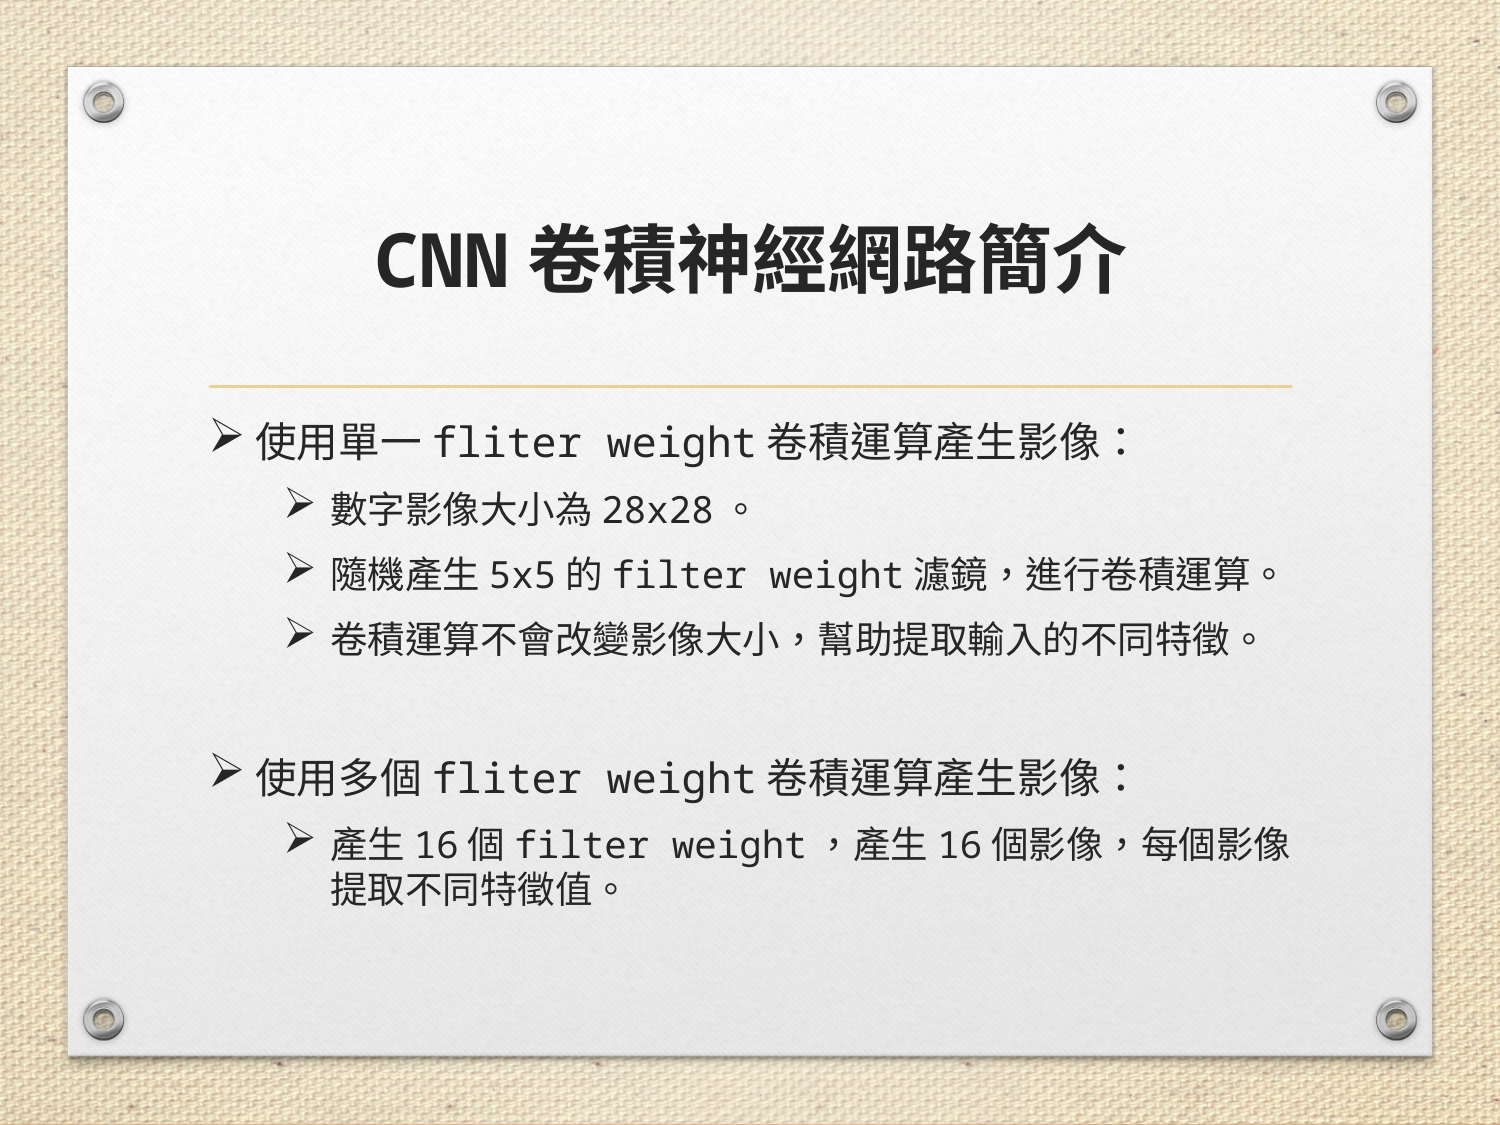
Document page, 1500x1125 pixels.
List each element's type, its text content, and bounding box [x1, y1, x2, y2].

title CNN卷積神經網路簡介 [193, 150, 1309, 365]
picture [0, 0, 1500, 1125]
list 使用單一fliter weight卷積運算產生影像： 數字影像大小為28x28。 隨機產生5x5的filter weight濾鏡，進行卷積運算。 卷積運算不會改變影像大小，幫助提取輸入的不同特徵。 使用多個fliter weight卷積運算產生影像： 產生16個filter weight，產生16個影像，每個影像提取不同特徵值。 [193, 408, 1309, 974]
